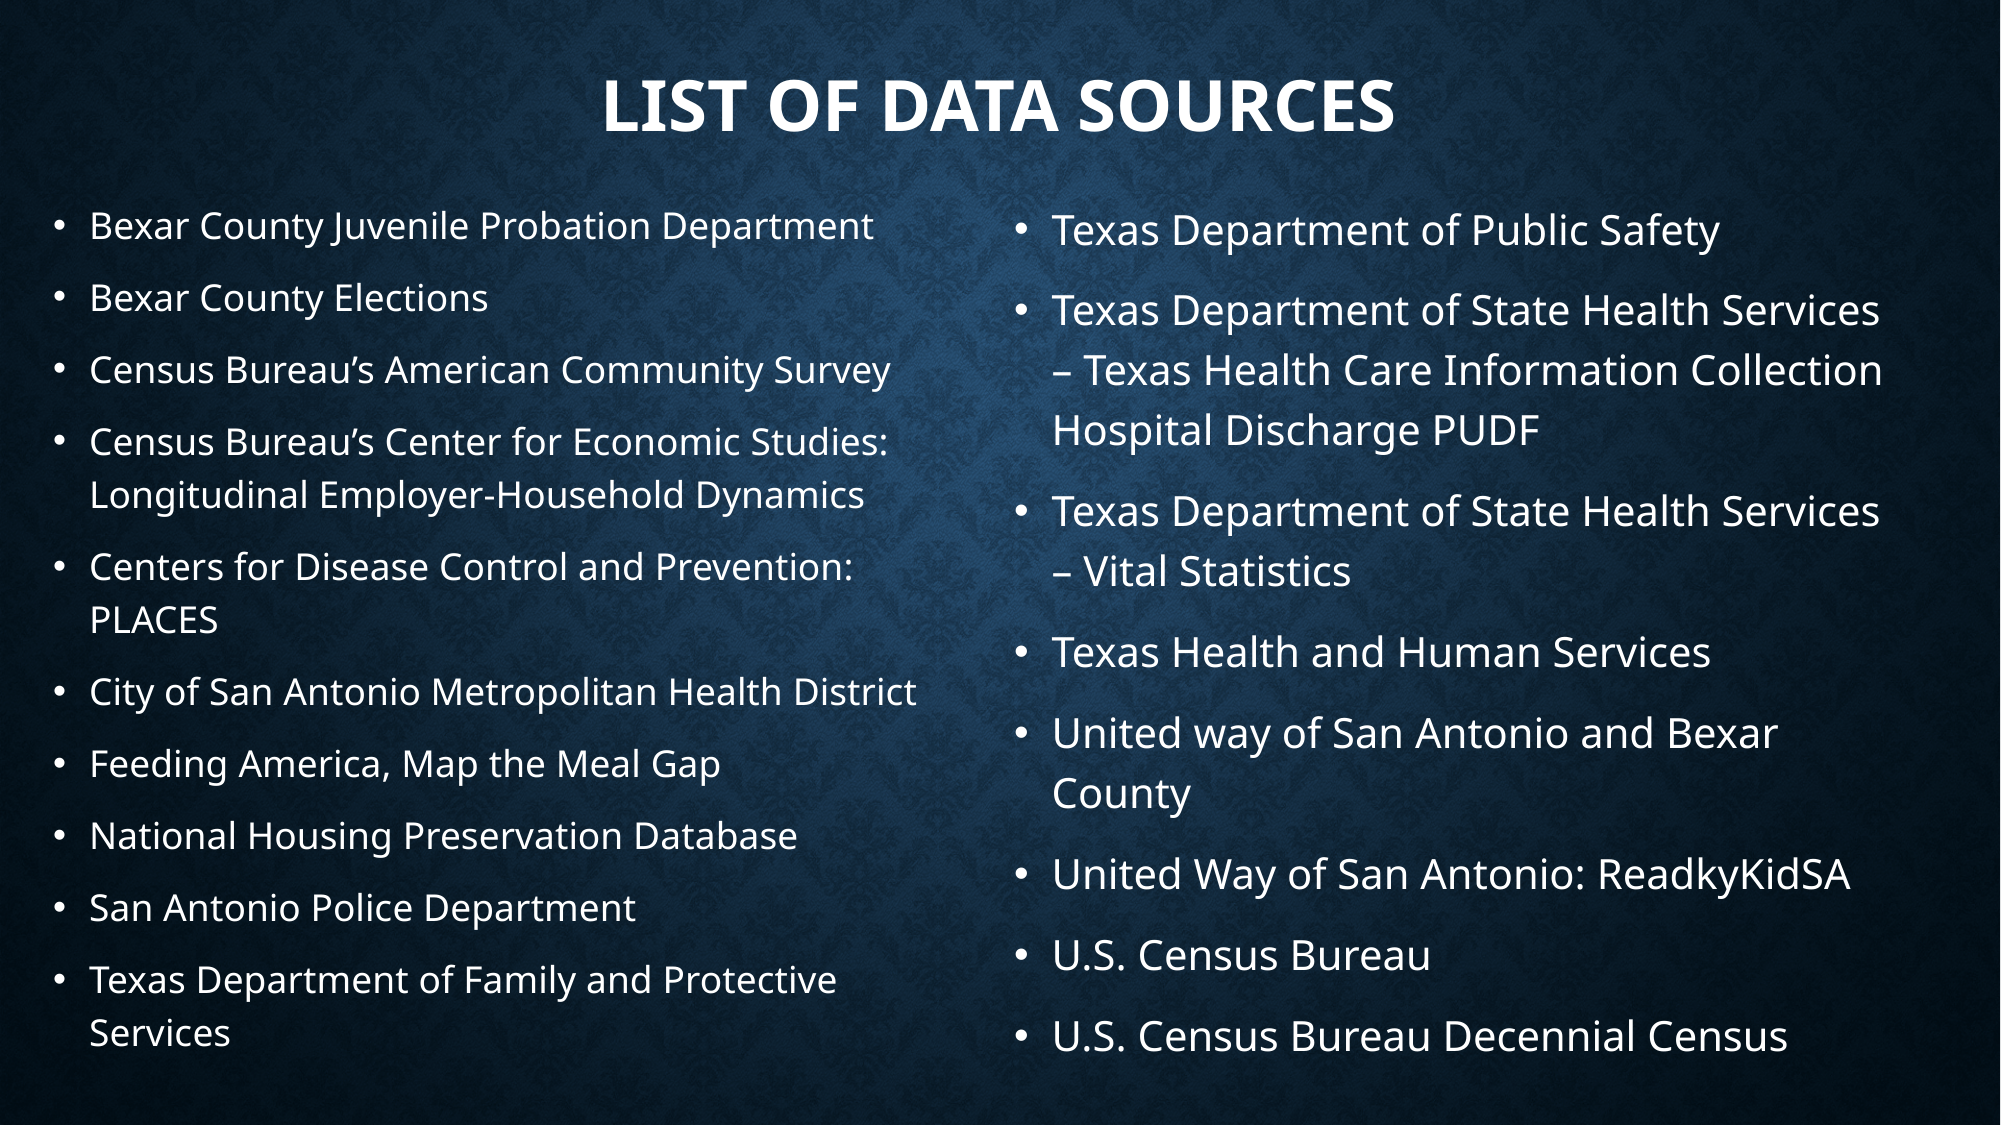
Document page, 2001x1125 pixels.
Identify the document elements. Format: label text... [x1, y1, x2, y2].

list Bexar County Juvenile Probation Department Bexar County Elections Census Bureau’s American Community Survey Census Bureau’s Center for Economic Studies: Longitudinal Employer-Household Dynamics Centers for Disease Control and Prevention: PLACES City of San Antonio Metropolitan Health District Feeding America, Map the Meal Gap National Housing Preservation Database San Antonio Police Department Texas Department of Family and Protective Services [38, 185, 944, 1103]
title List of data sources [149, 0, 1849, 218]
text_box Texas Department of Public Safety Texas Department of State Health Services – Texas Health Care Information Collection Hospital Discharge PUDF Texas Department of State Health Services – Vital Statistics Texas Health and Human Services United way of San Antonio and Bexar County United Way of San Antonio: ReadkyKidSA U.S. Census Bureau U.S. Census Bureau Decennial Census [999, 185, 1905, 1103]
